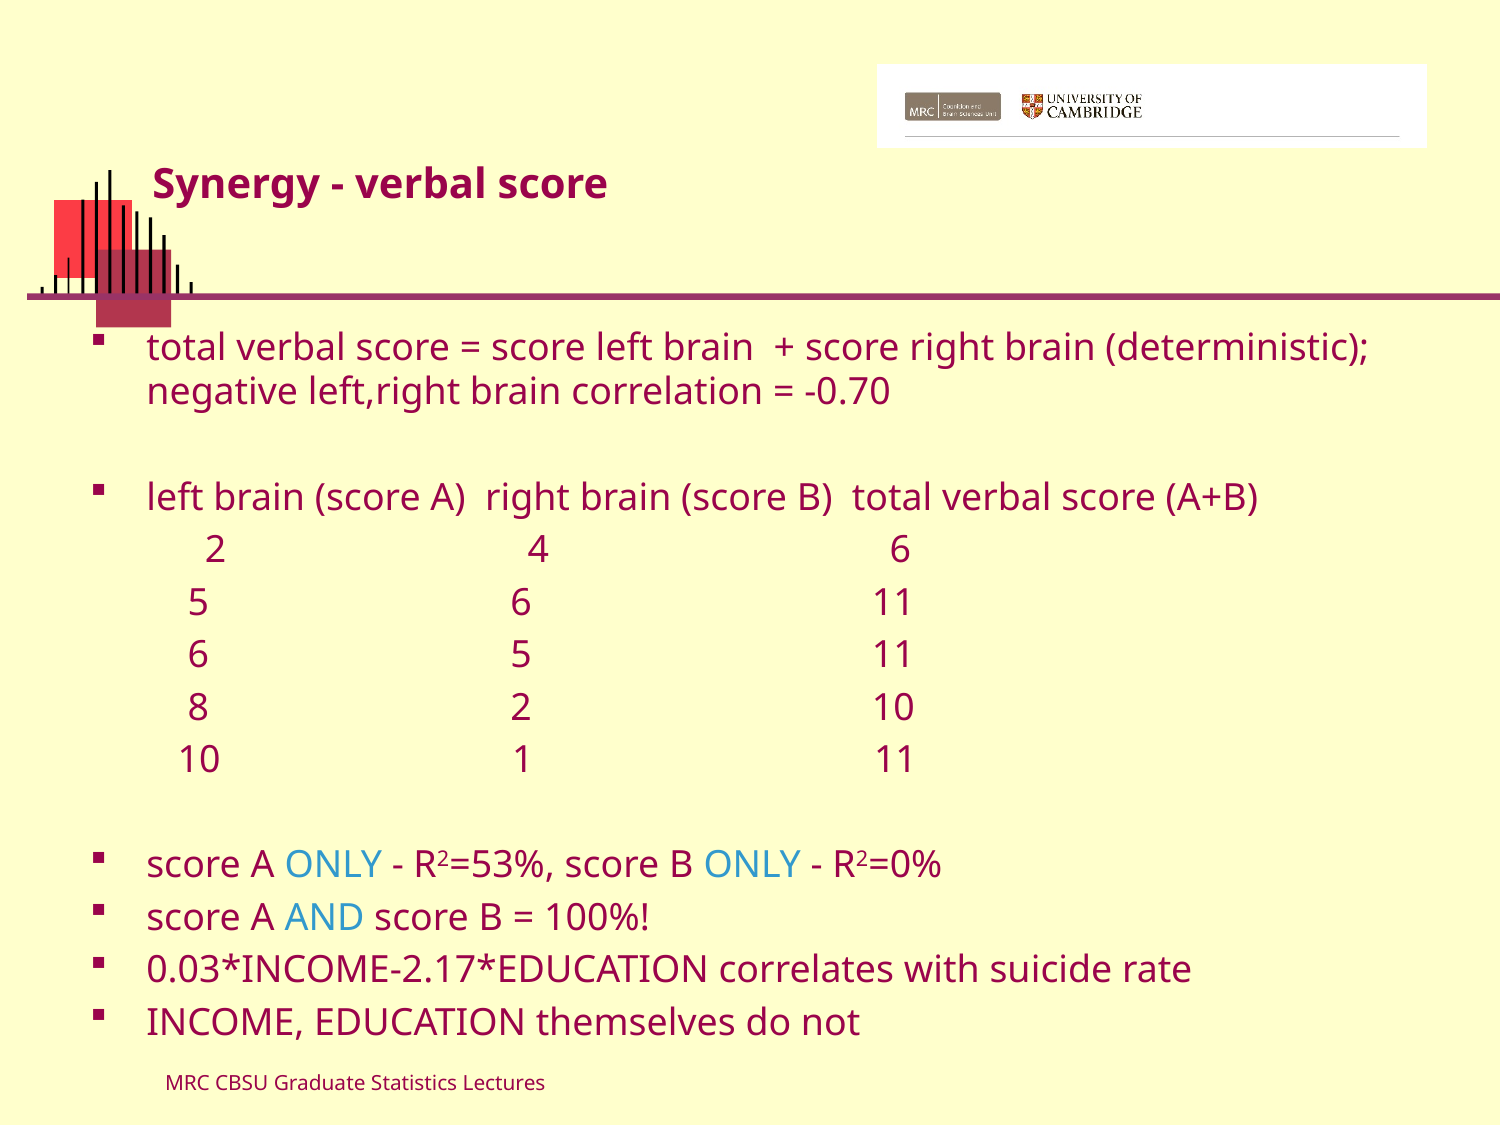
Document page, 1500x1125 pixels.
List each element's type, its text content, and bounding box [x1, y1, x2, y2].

footer MRC CBSU Graduate Statistics Lectures [149, 1062, 988, 1101]
list total verbal score = score left brain + score right brain (deterministic); negative left,right brain correlation = -0.70 left brain (score A) right brain (score B) total verbal score (A+B) 2 4 6 5 6 11 6 5 11 8 2 10 10 1 11 score A ONLY - R2=53%, score B ONLY - R2=0% score A AND score B = 100%! 0.03*INCOME-2.17*EDUCATION correlates with suicide rate INCOME, EDUCATION themselves do not [75, 262, 1425, 1038]
picture [877, 64, 1427, 148]
title Synergy - verbal score [137, 137, 988, 233]
